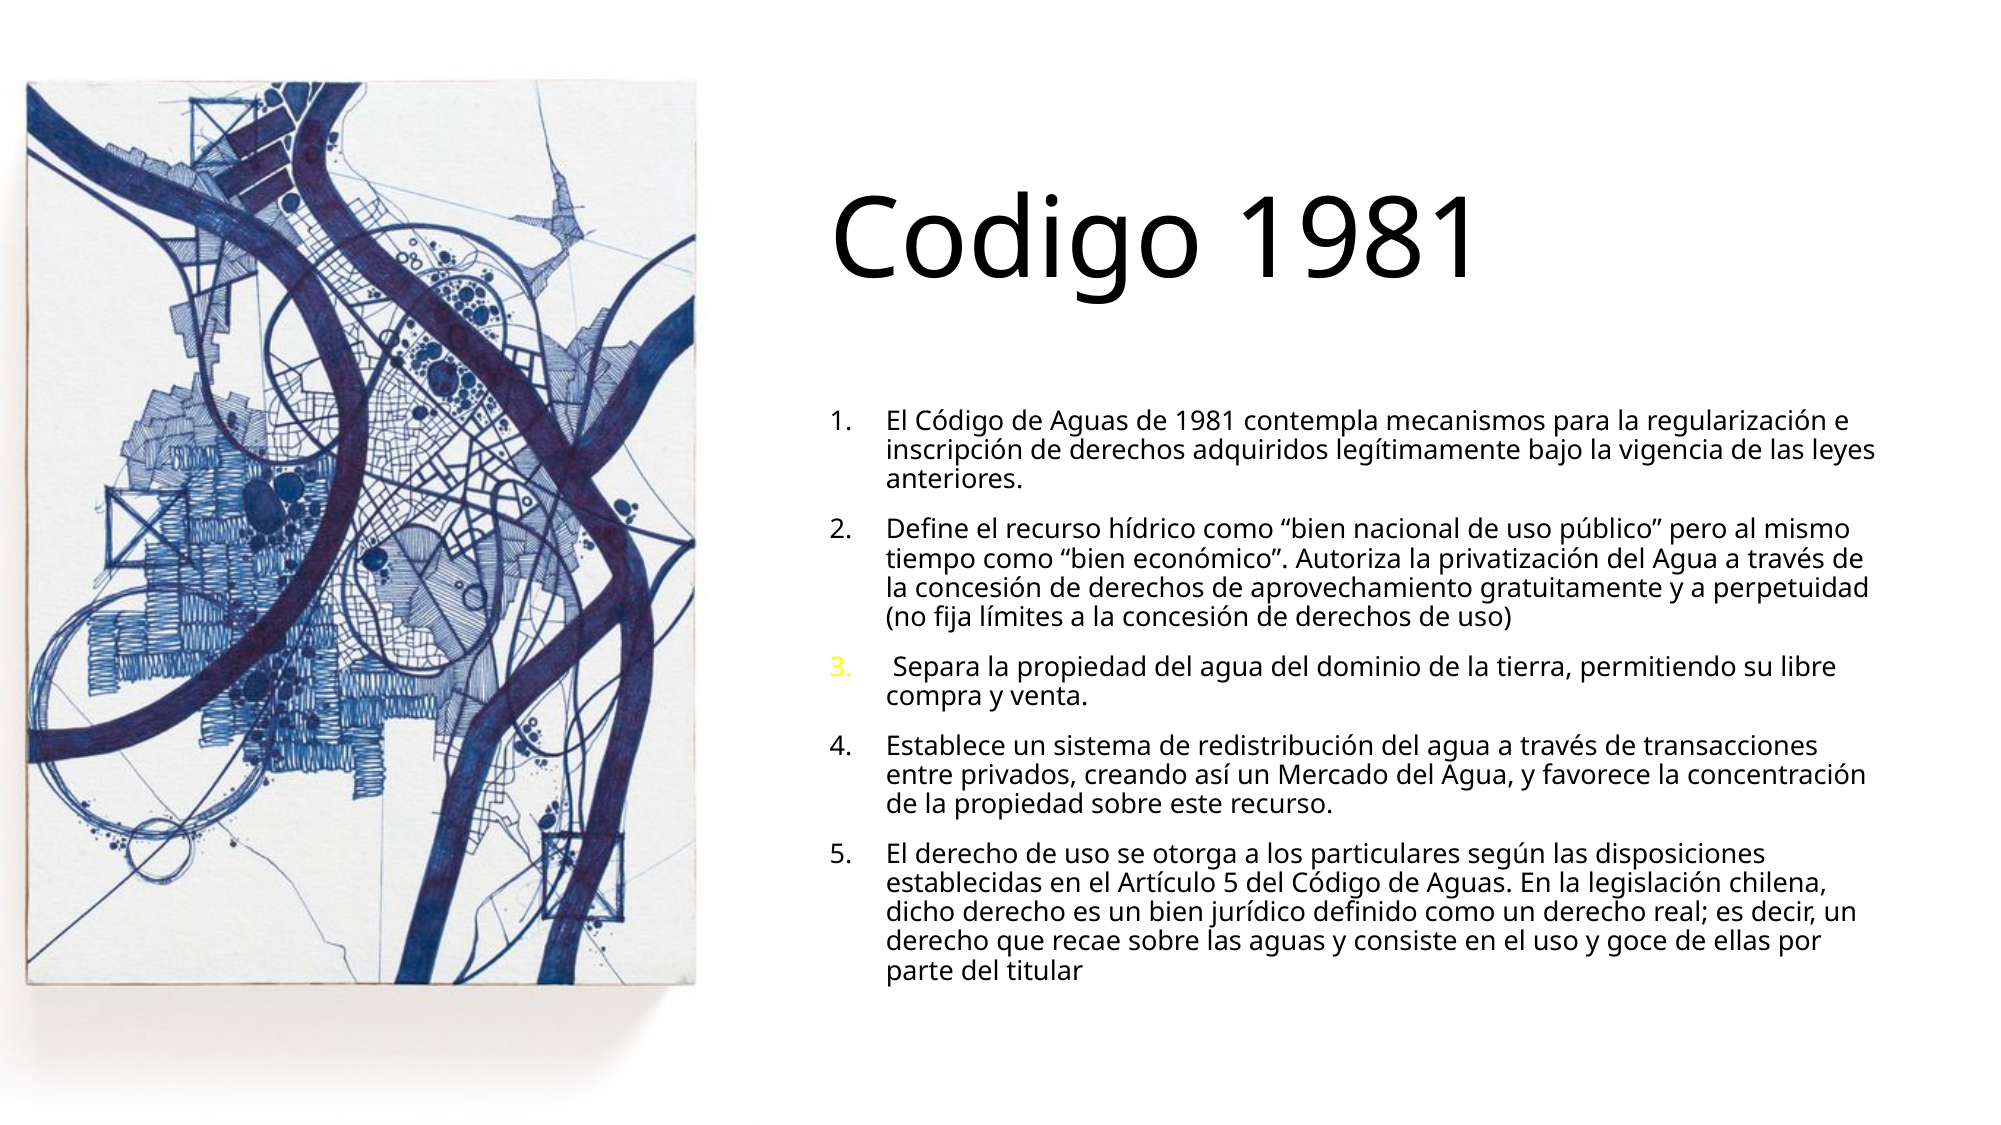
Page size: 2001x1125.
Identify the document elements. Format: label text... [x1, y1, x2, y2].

list El Código de Aguas de 1981 contempla mecanismos para la regularización e inscripción de derechos adquiridos legítimamente bajo la vigencia de las leyes anteriores. Define el recurso hídrico como “bien nacional de uso público” pero al mismo tiempo como “bien económico”. Autoriza la privatización del Agua a través de la concesión de derechos de aprovechamiento gratuitamente y a perpetuidad (no fija límites a la concesión de derechos de uso) Separa la propiedad del agua del dominio de la tierra, permitiendo su libre compra y venta. Establece un sistema de redistribución del agua a través de transacciones entre privados, creando así un Mercado del Agua, y favorece la concentración de la propiedad sobre este recurso. El derecho de uso se otorga a los particulares según las disposiciones establecidas en el Artículo 5 del Código de Aguas. En la legislación chilena, dicho derecho es un bien jurídico definido como un derecho real; es decir, un derecho que recae sobre las aguas y consiste en el uso y goce de ellas por parte del titular [814, 399, 1895, 1021]
title Codigo 1981 [814, 103, 1895, 379]
picture [0, 0, 761, 1125]
